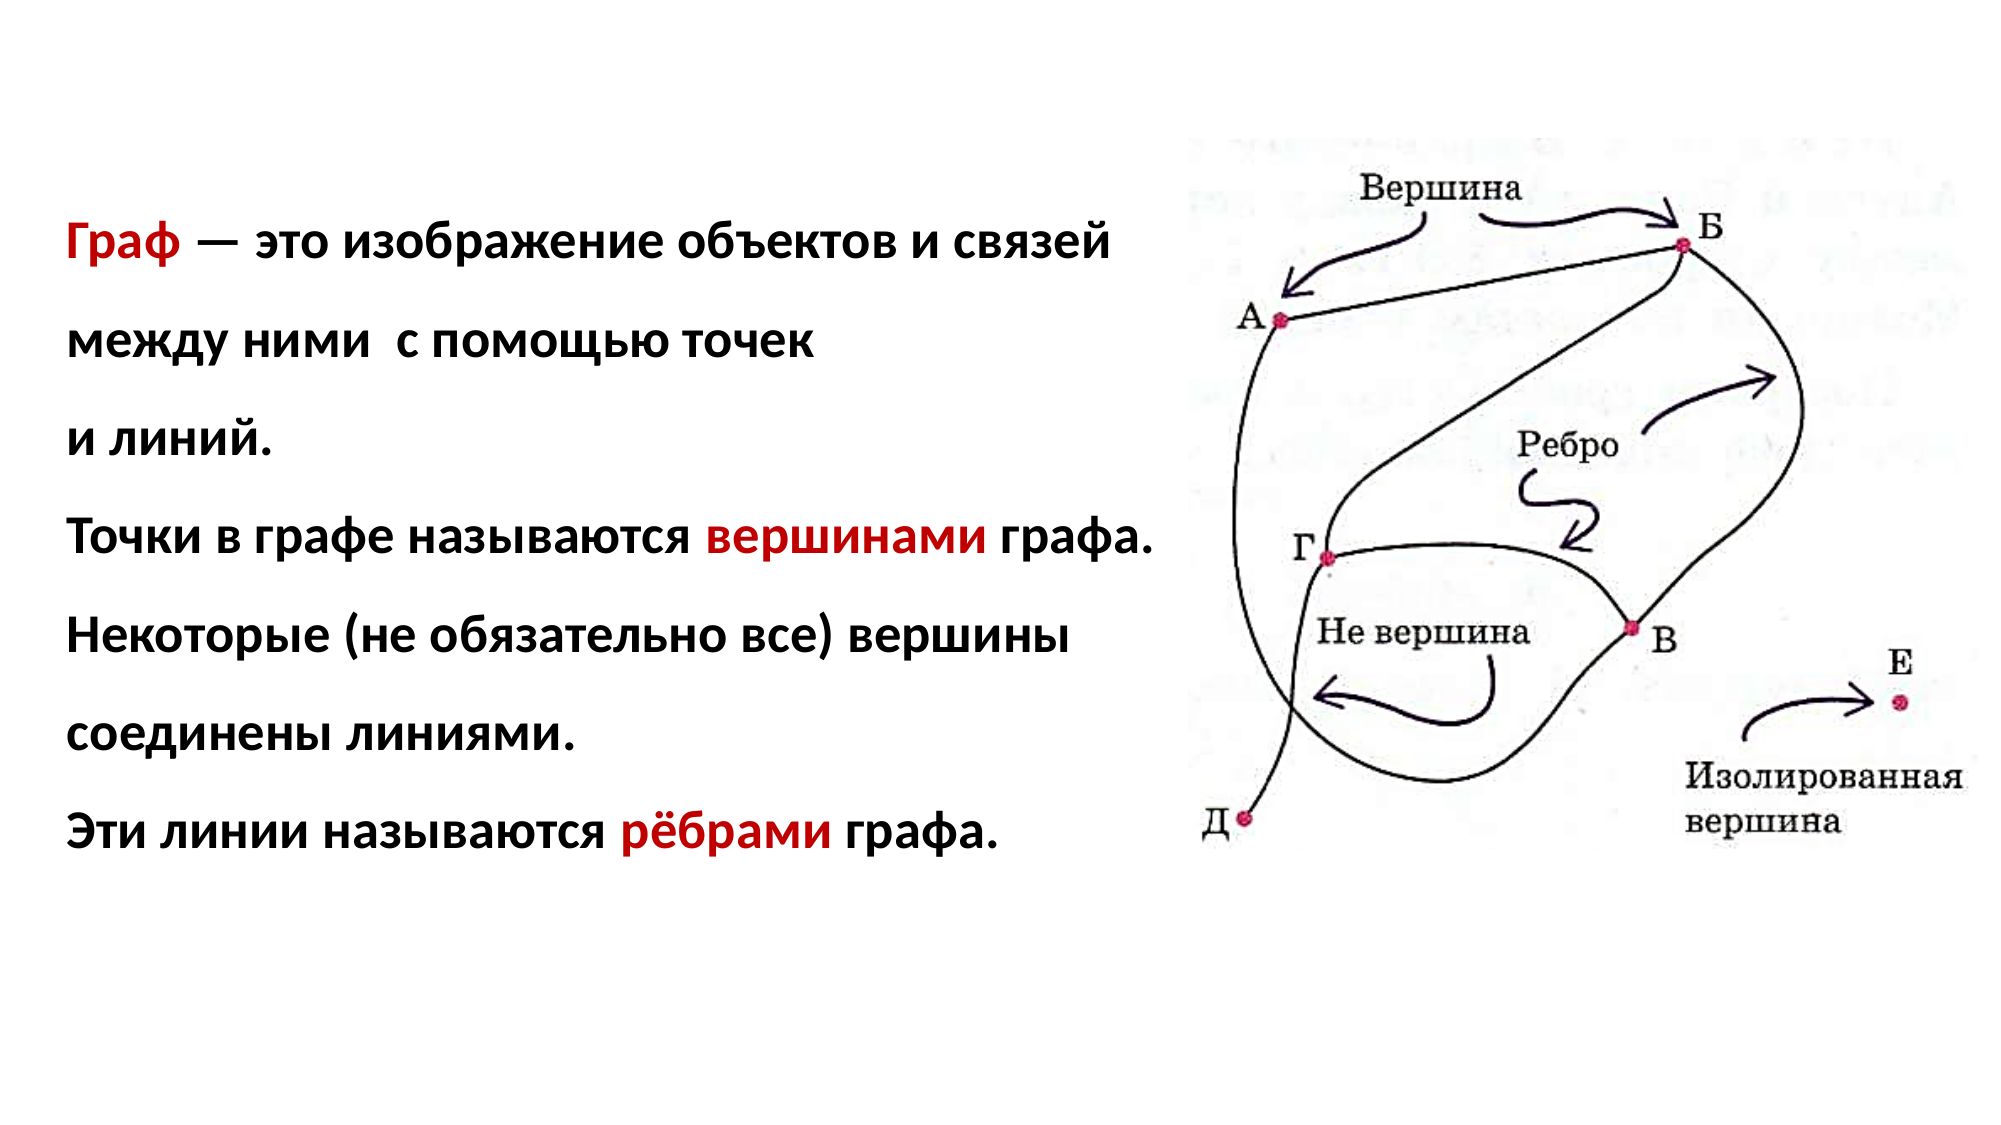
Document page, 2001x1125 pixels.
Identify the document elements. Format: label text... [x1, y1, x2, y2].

picture [1187, 138, 1979, 850]
list Граф — это изображение объектов и связей между ними с помощью точек и линий. Точки в графе называются вершинами графа. Некоторые (не обязательно все) вершины соединены линиями. Эти линии называются рёбрами графа. [51, 163, 1200, 878]
